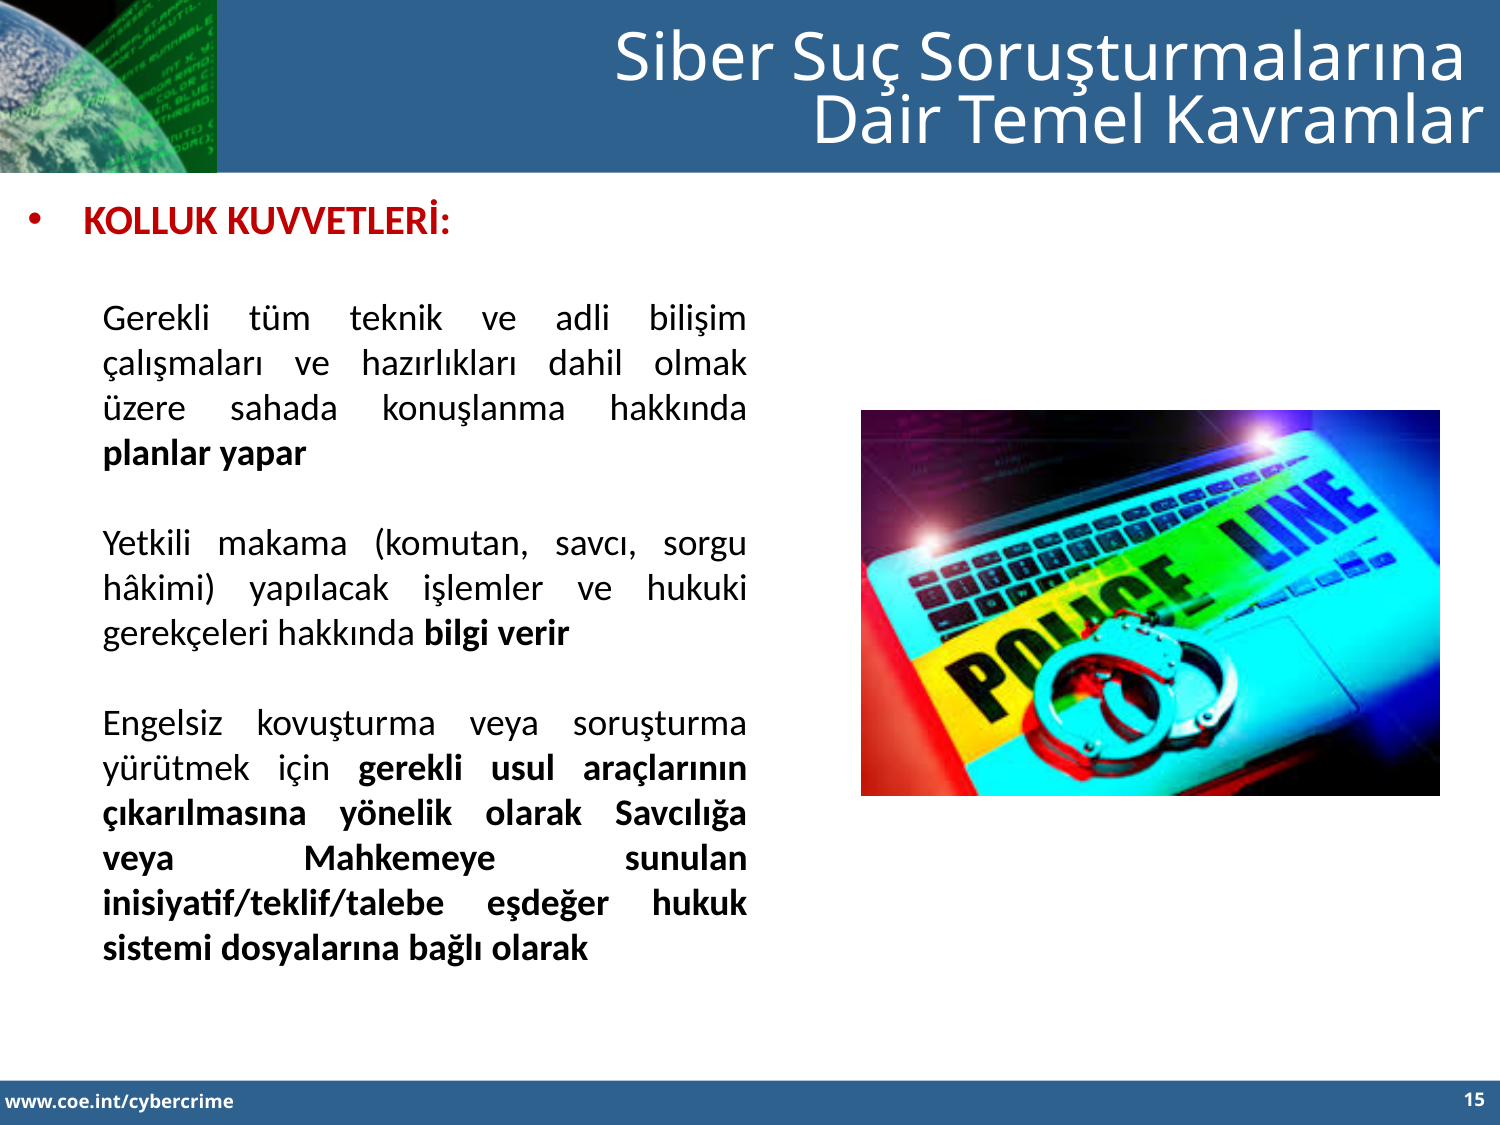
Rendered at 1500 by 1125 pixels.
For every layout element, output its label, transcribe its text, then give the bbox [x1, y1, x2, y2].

slide_number 15 [1149, 1079, 1500, 1125]
picture [0, 1, 217, 173]
text_box KOLLUK KUVVETLERİ: Gerekli tüm teknik ve adli bilişim çalışmaları ve hazırlıkları dahil olmak üzere sahada konuşlanma hakkında planlar yapar Yetkili makama (komutan, savcı, sorgu hâkimi) yapılacak işlemler ve hukuki gerekçeleri hakkında bilgi verir Engelsiz kovuşturma veya soruşturma yürütmek için gerekli usul araçlarının çıkarılmasına yönelik olarak Savcılığa veya Mahkemeye sunulan inisiyatif/teklif/talebe eşdeğer hukuk sistemi dosyalarına bağlı olarak [12, 185, 763, 976]
picture [860, 410, 1440, 796]
text_box Siber Suç Soruşturmalarına Dair Temel Kavramlar [359, 16, 1500, 169]
